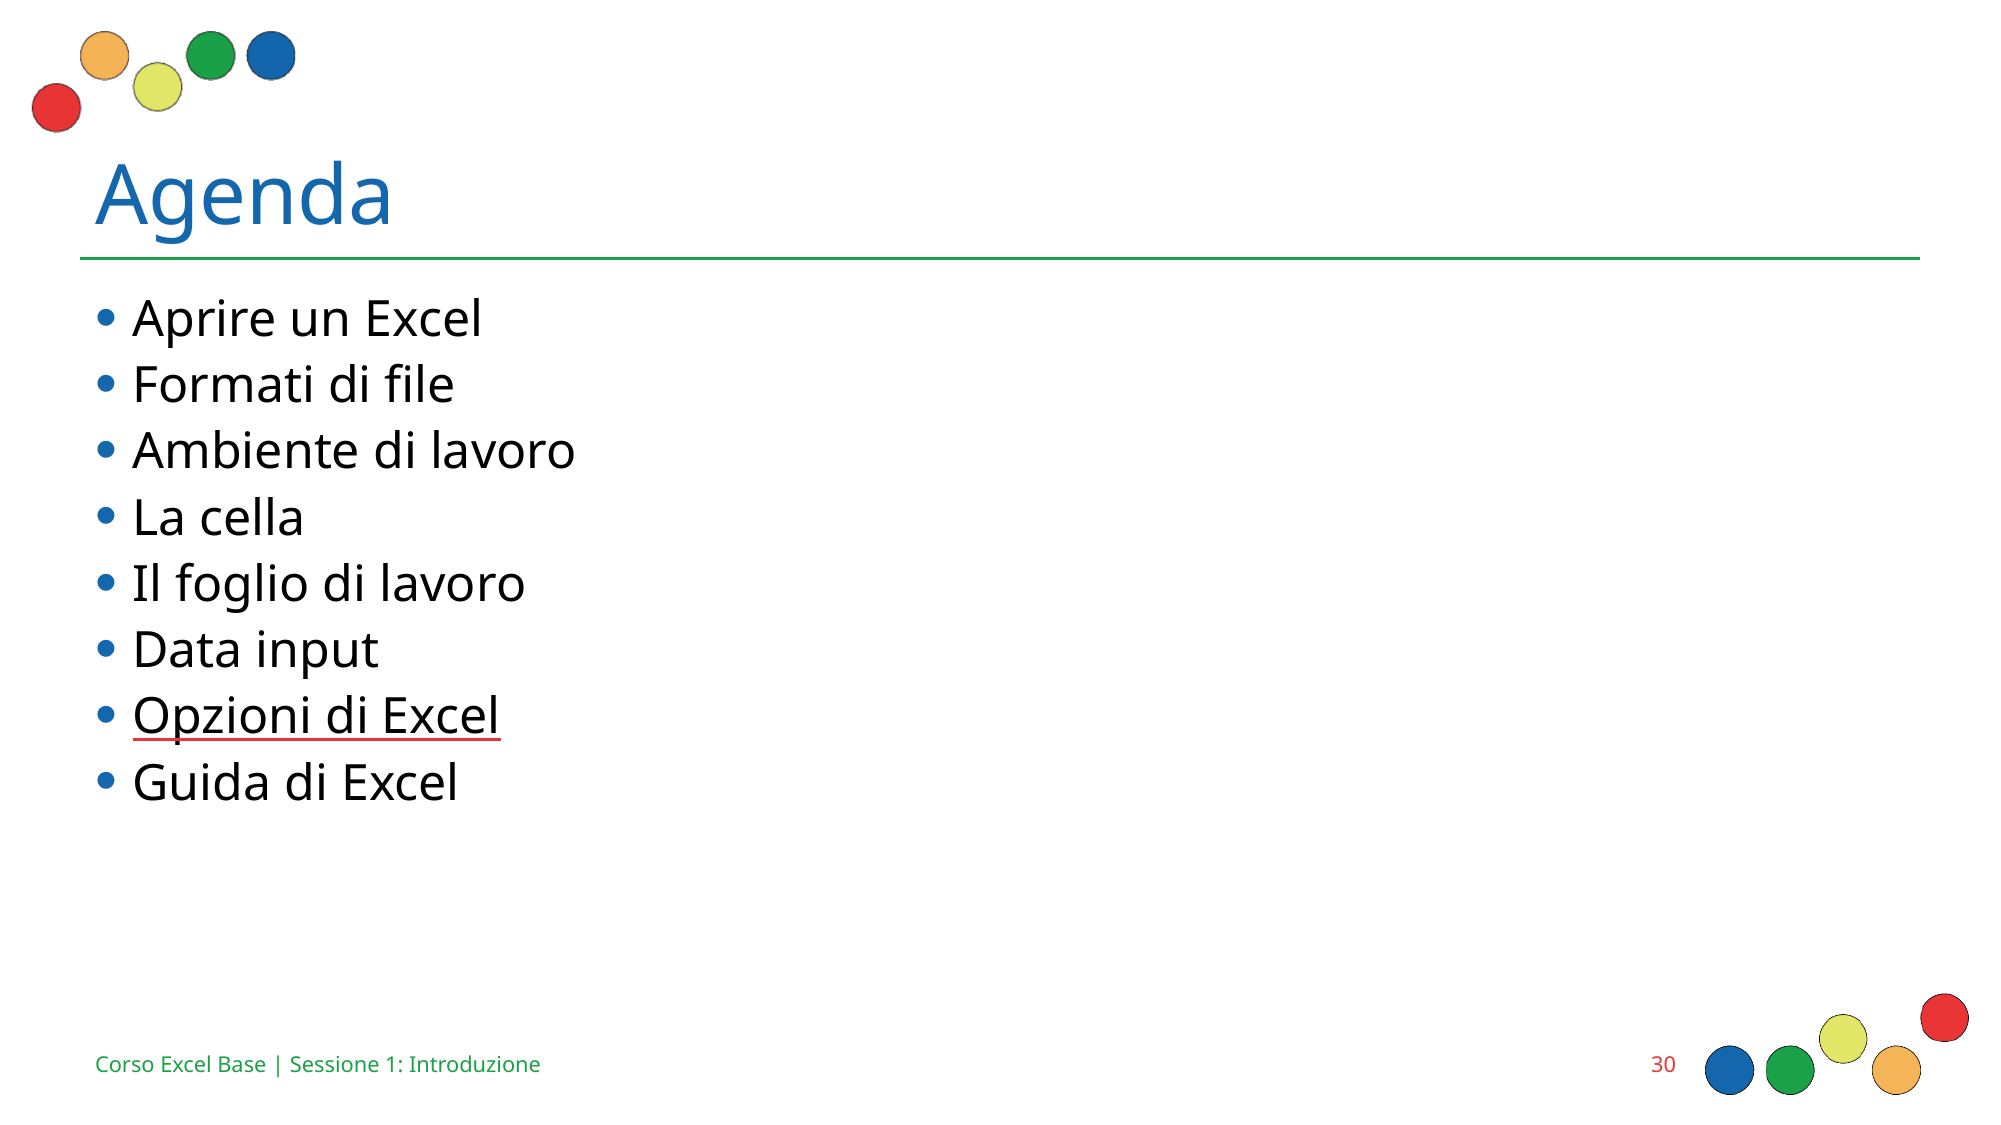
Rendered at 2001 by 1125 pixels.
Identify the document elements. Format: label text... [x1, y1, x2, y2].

slide_number 30 [1583, 1035, 1692, 1096]
list Aprire un Excel Formati di file Ambiente di lavoro La cella Il foglio di lavoro Data input Opzioni di Excel Guida di Excel [80, 278, 1920, 1011]
picture [29, 30, 295, 135]
picture [1704, 990, 1971, 1096]
title Agenda [80, 123, 1920, 259]
footer Corso Excel Base | Sessione 1: Introduzione [80, 1035, 1571, 1096]
